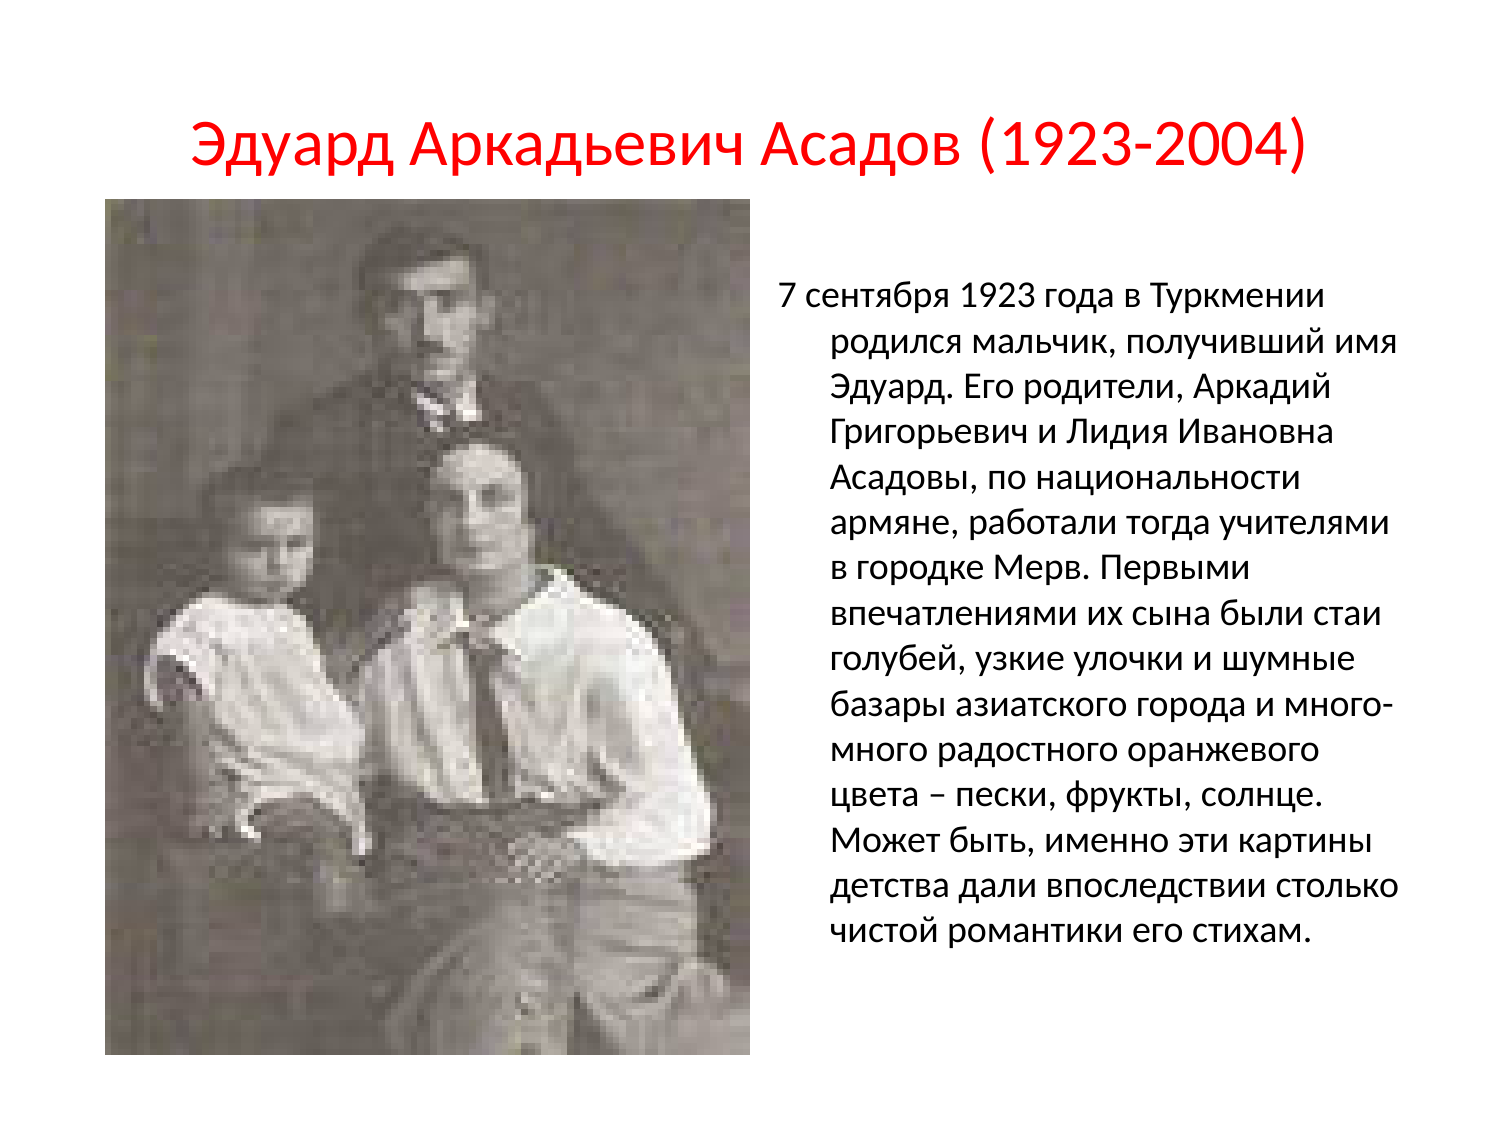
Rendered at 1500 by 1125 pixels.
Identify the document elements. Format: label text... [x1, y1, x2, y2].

title Эдуард Аркадьевич Асадов (1923-2004) [75, 45, 1425, 233]
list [105, 198, 751, 1055]
list 7 сентября 1923 года в Туркмении родился мальчик, получивший имя Эдуард. Его родители, Аркадий Григорьевич и Лидия Ивановна Асадовы, по национальности армяне, работали тогда учителями в городке Мерв. Первыми впечатлениями их сына были стаи голубей, узкие улочки и шумные базары азиатского города и много-много радостного оранжевого цвета – пески, фрукты, солнце. Может быть, именно эти картины детства дали впоследствии столько чистой романтики его стихам. [762, 262, 1425, 1067]
